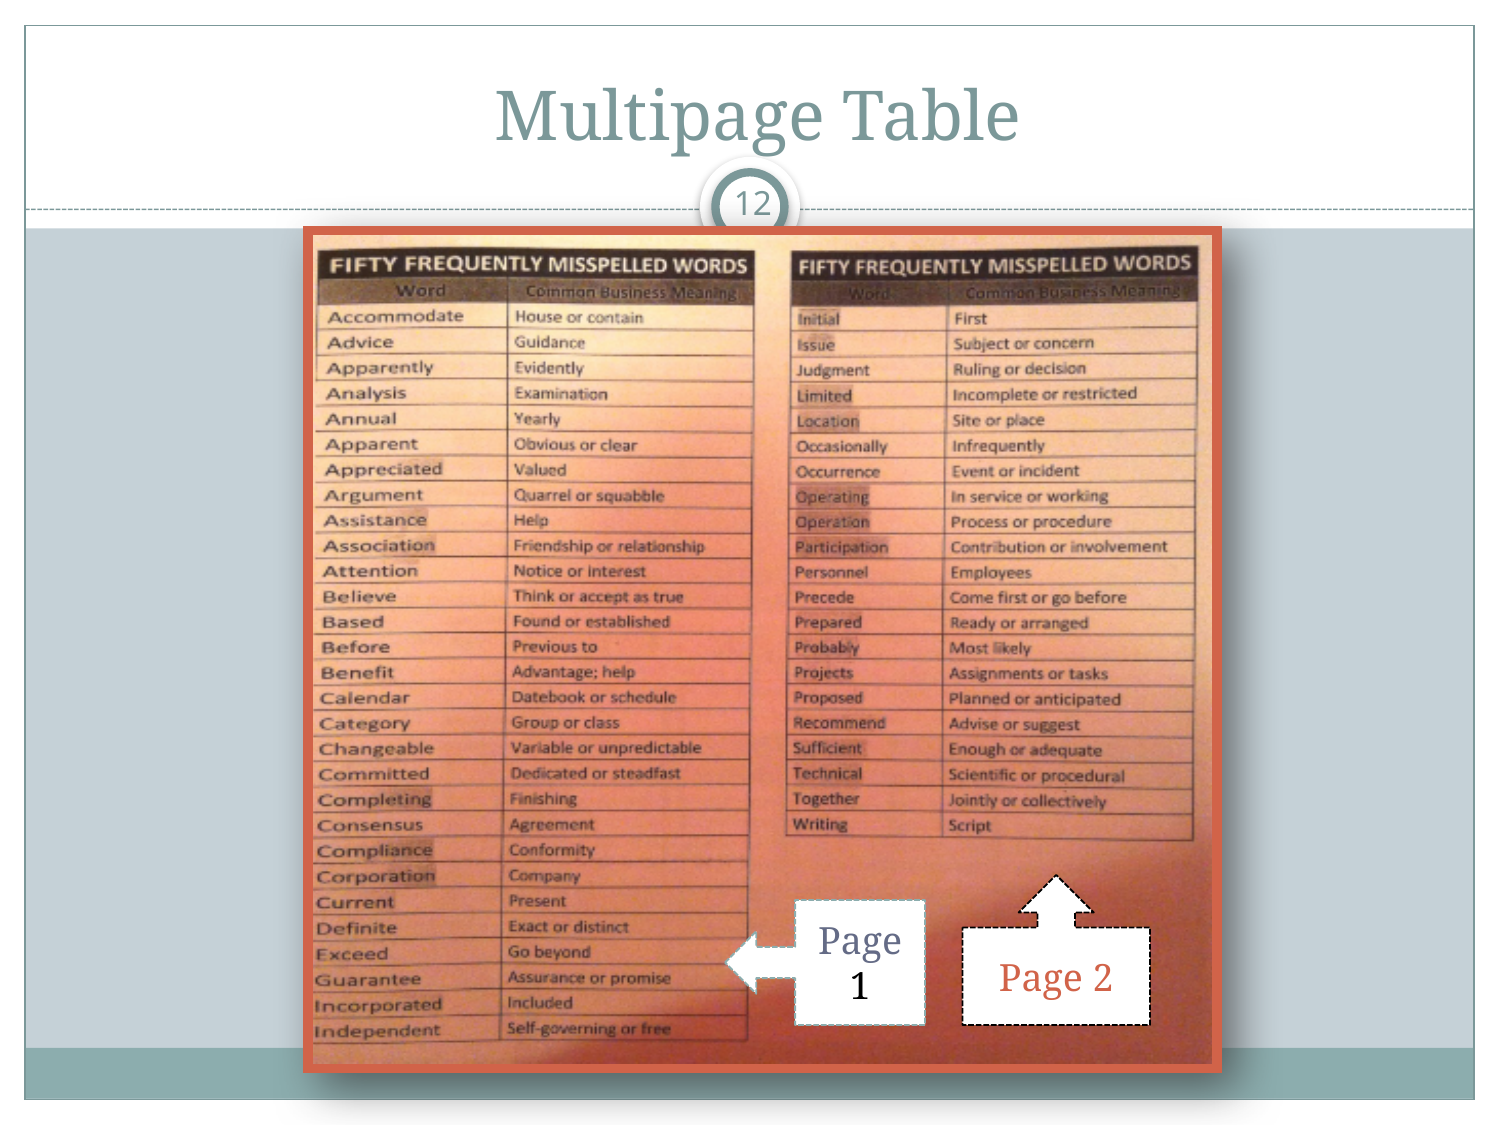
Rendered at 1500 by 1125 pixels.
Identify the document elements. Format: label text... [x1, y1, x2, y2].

slide_number 12 [715, 168, 791, 232]
title Multipage Table [49, 37, 1450, 162]
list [312, 235, 1213, 1065]
